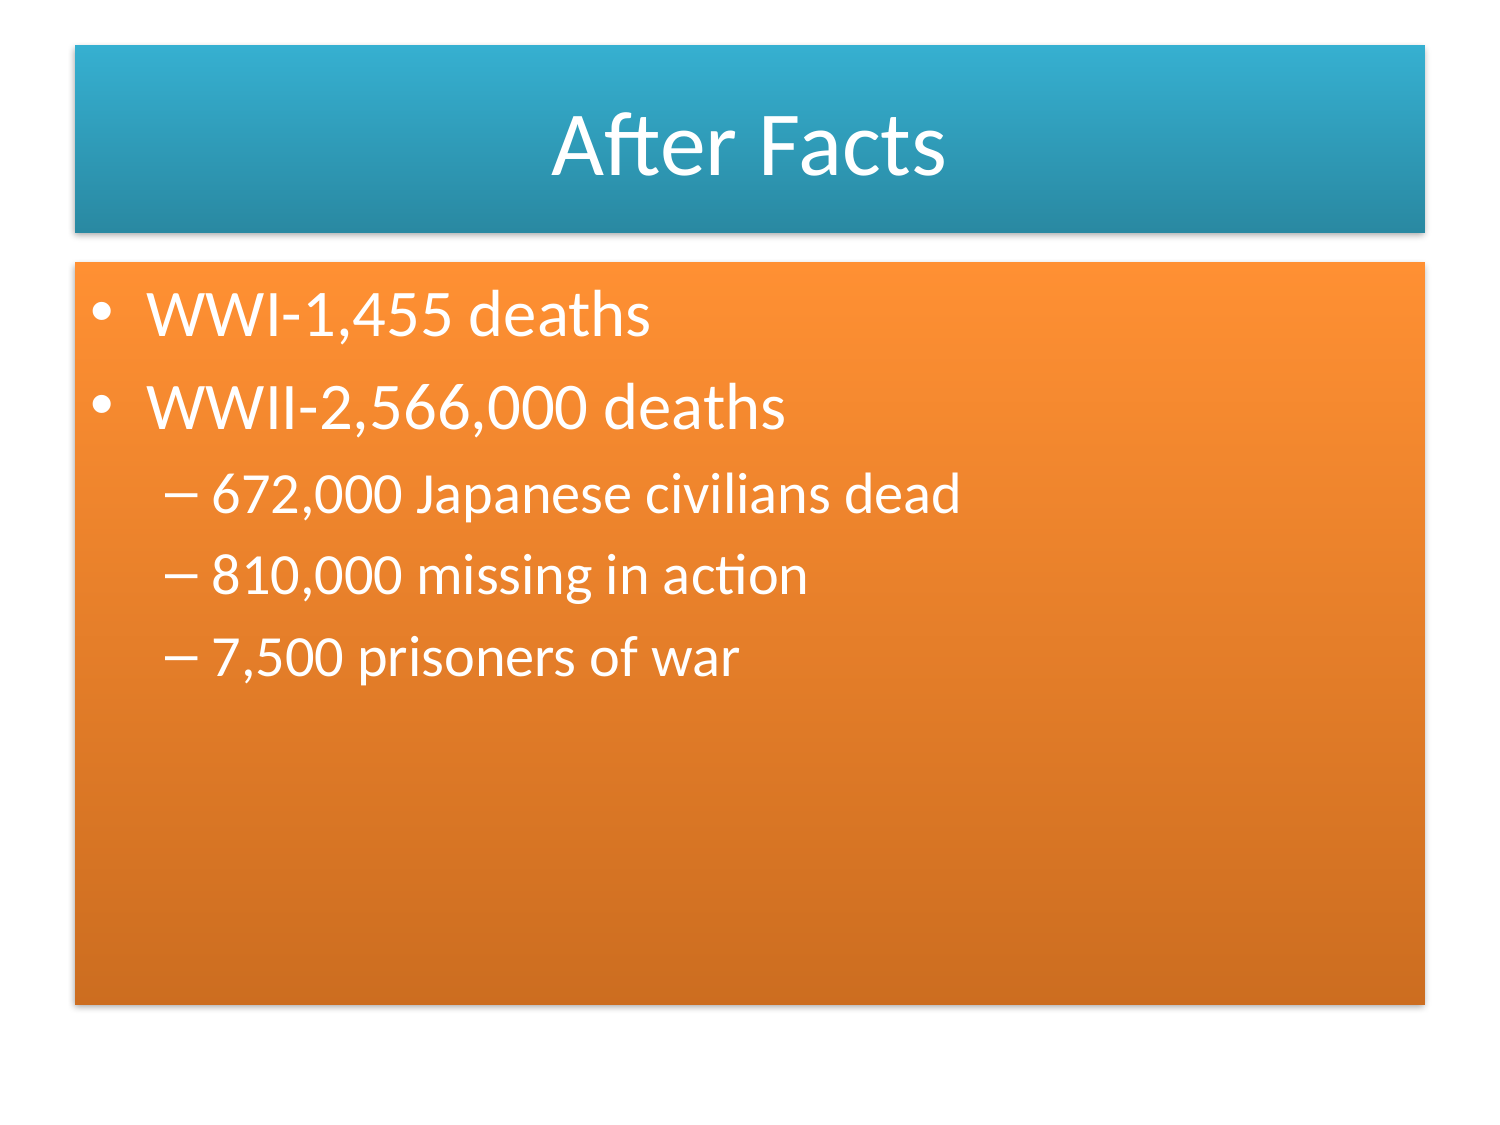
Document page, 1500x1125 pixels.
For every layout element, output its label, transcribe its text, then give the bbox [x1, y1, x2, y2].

title After Facts [75, 45, 1425, 233]
list WWI-1,455 deaths WWII-2,566,000 deaths 672,000 Japanese civilians dead 810,000 missing in action 7,500 prisoners of war [75, 262, 1425, 1005]
